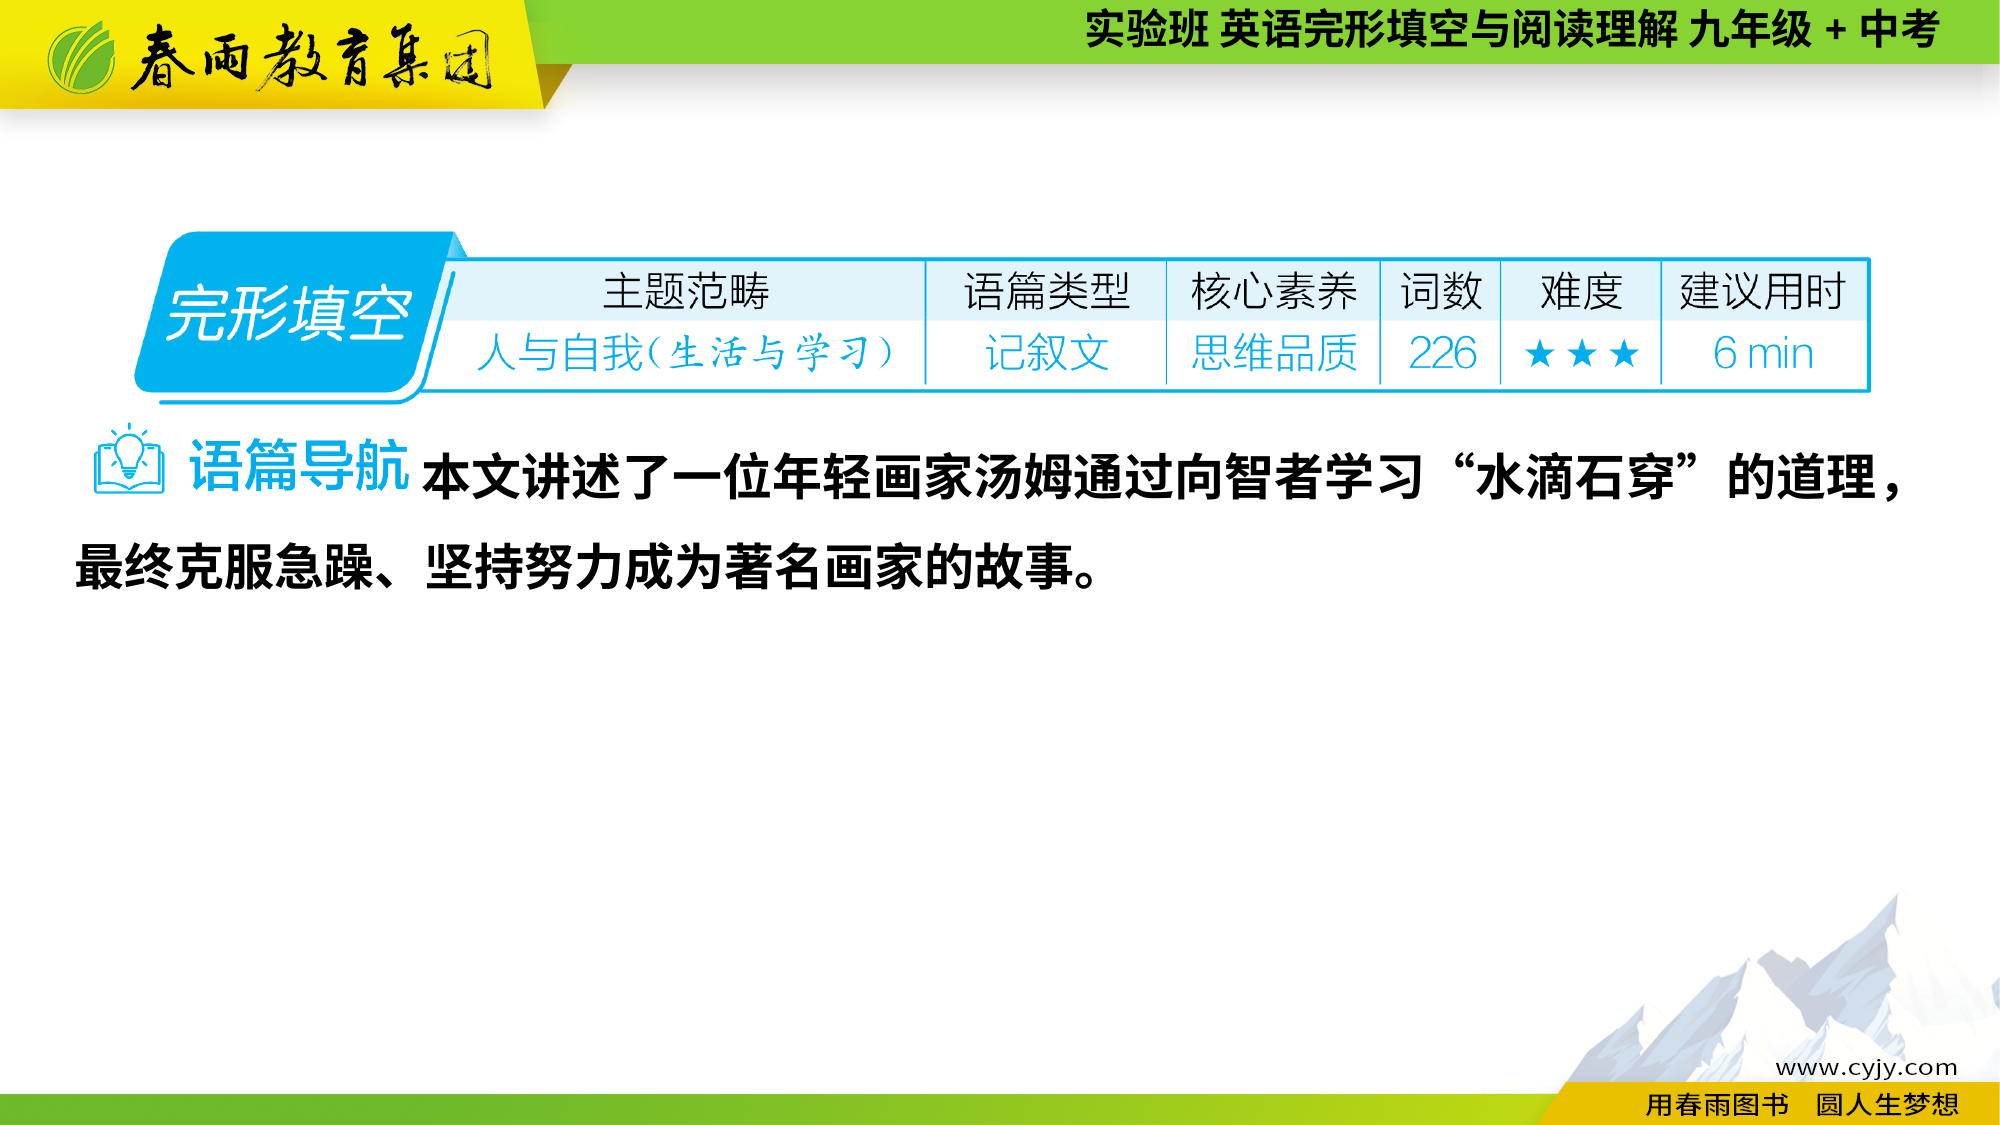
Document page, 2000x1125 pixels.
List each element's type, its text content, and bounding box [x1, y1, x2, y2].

picture [0, 0, 2000, 1125]
list 本文讲述了一位年轻画家汤姆通过向智者学习“水滴石穿”的道理，最终克服急躁、坚持努力成为著名画家的故事。 [59, 407, 1944, 605]
